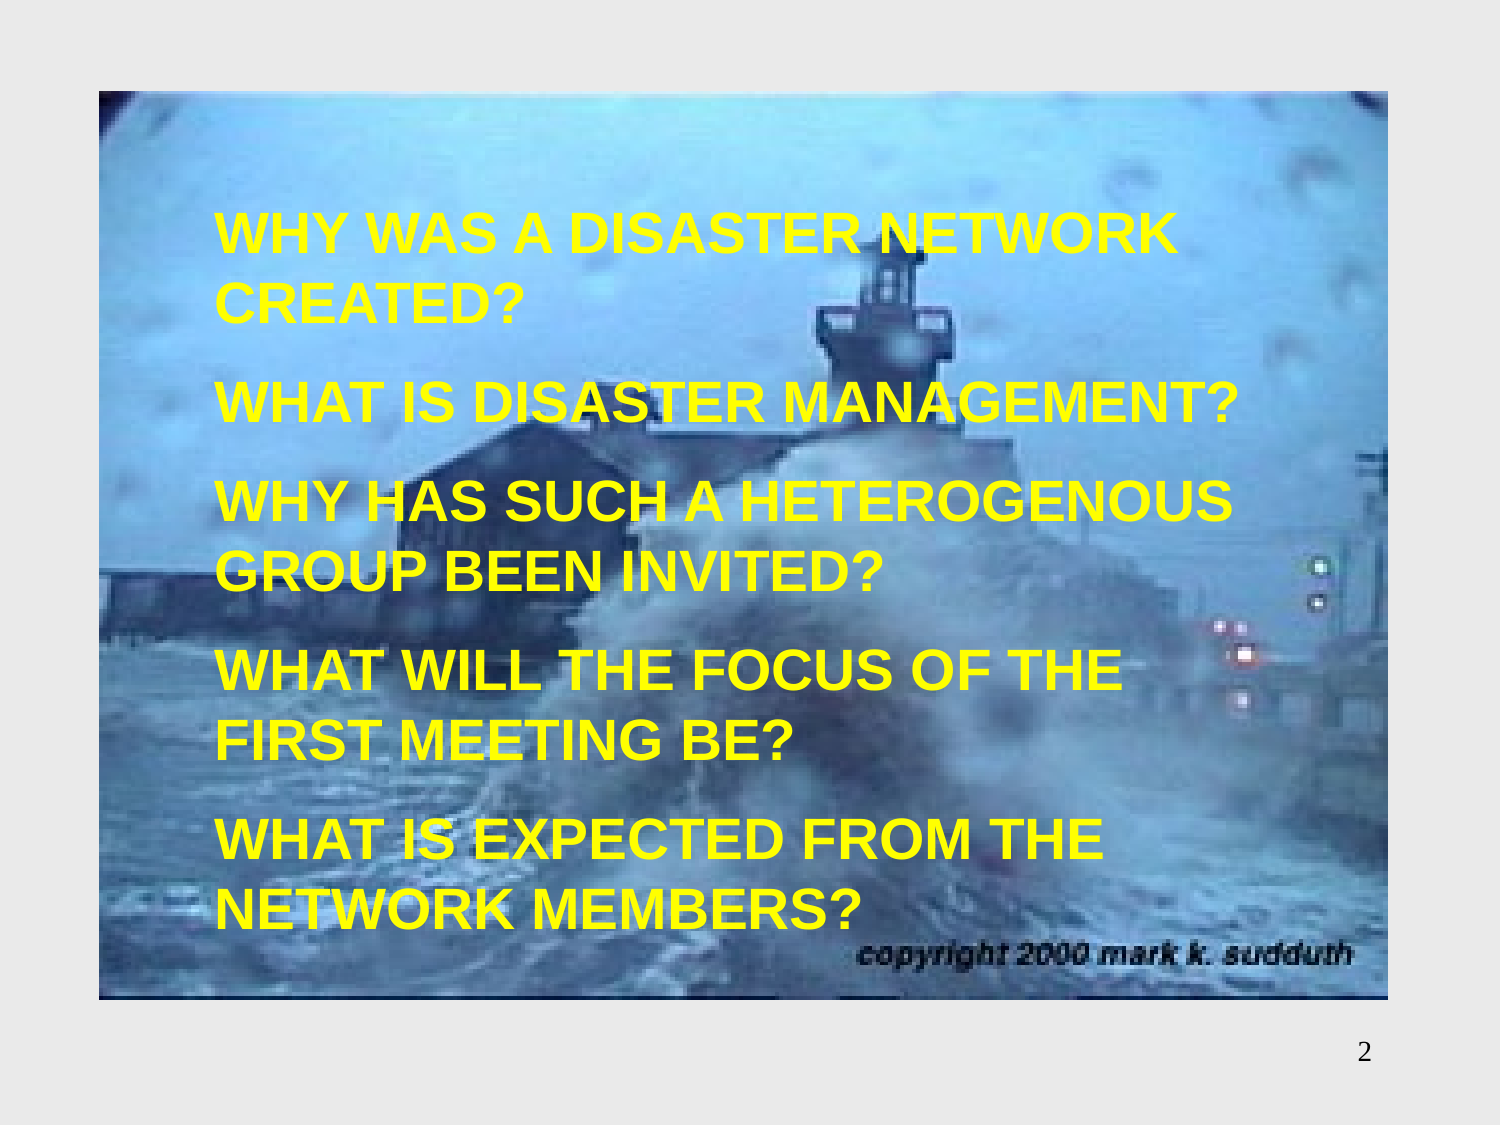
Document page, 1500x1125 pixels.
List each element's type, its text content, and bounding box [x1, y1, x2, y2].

slide_number 2 [1074, 1024, 1388, 1101]
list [99, 90, 1388, 1001]
